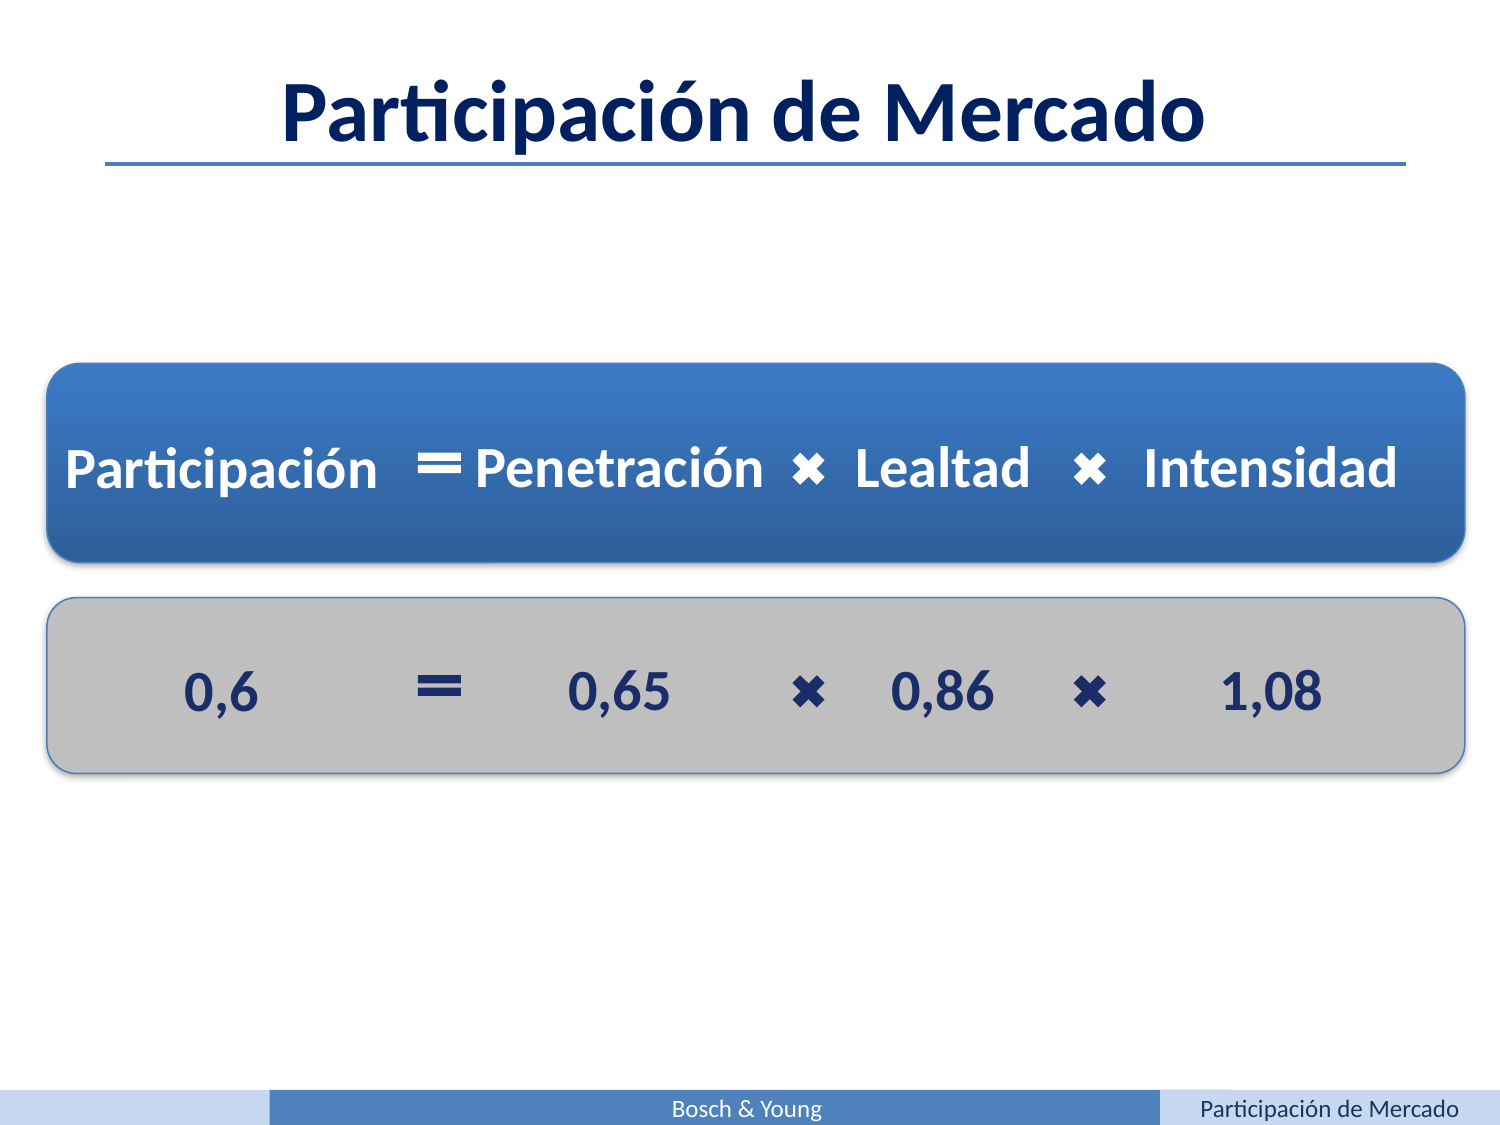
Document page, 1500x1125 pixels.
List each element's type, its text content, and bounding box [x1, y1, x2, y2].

text_box Participación de Mercado [58, 46, 1430, 167]
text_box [34, 363, 1466, 563]
text_box Bosch & Young [272, 1088, 1158, 1125]
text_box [34, 597, 1466, 774]
text_box [0, 1088, 272, 1125]
text_box Participación de Mercado [1158, 1088, 1500, 1125]
